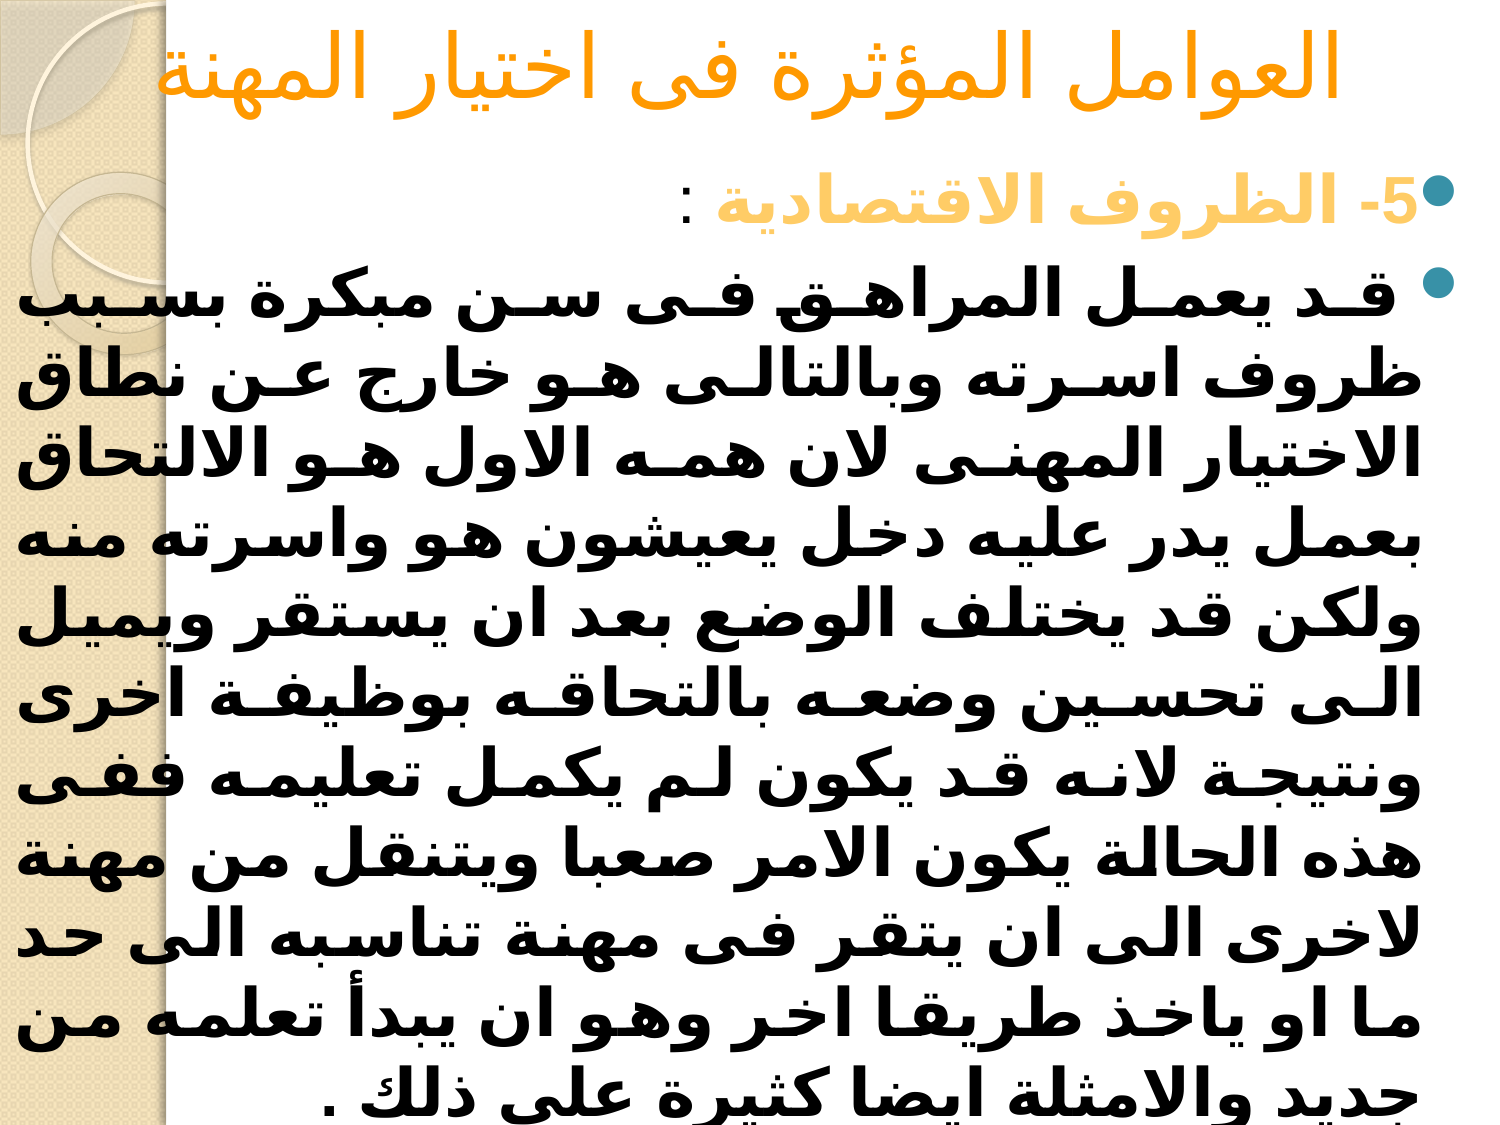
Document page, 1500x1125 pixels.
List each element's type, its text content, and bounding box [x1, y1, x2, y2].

title العوامل المؤثرة فى اختيار المهنة [0, 0, 1500, 125]
list 5- الظروف الاقتصادية : قد يعمل المراهق فى سن مبكرة بسبب ظروف اسرته وبالتالى هو خارج عن نطاق الاختيار المهنى لان همه الاول هو الالتحاق بعمل يدر عليه دخل يعيشون هو واسرته منه ولكن قد يختلف الوضع بعد ان يستقر ويميل الى تحسين وضعه بالتحاقه بوظيفة اخرى ونتيجة لانه قد يكون لم يكمل تعليمه ففى هذه الحالة يكون الامر صعبا ويتنقل من مهنة لاخرى الى ان يتقر فى مهنة تناسبه الى حد ما او ياخذ طريقا اخر وهو ان يبدأ تعلمه من جديد والامثلة ايضا كثيرة على ذلك . [0, 149, 1500, 1125]
